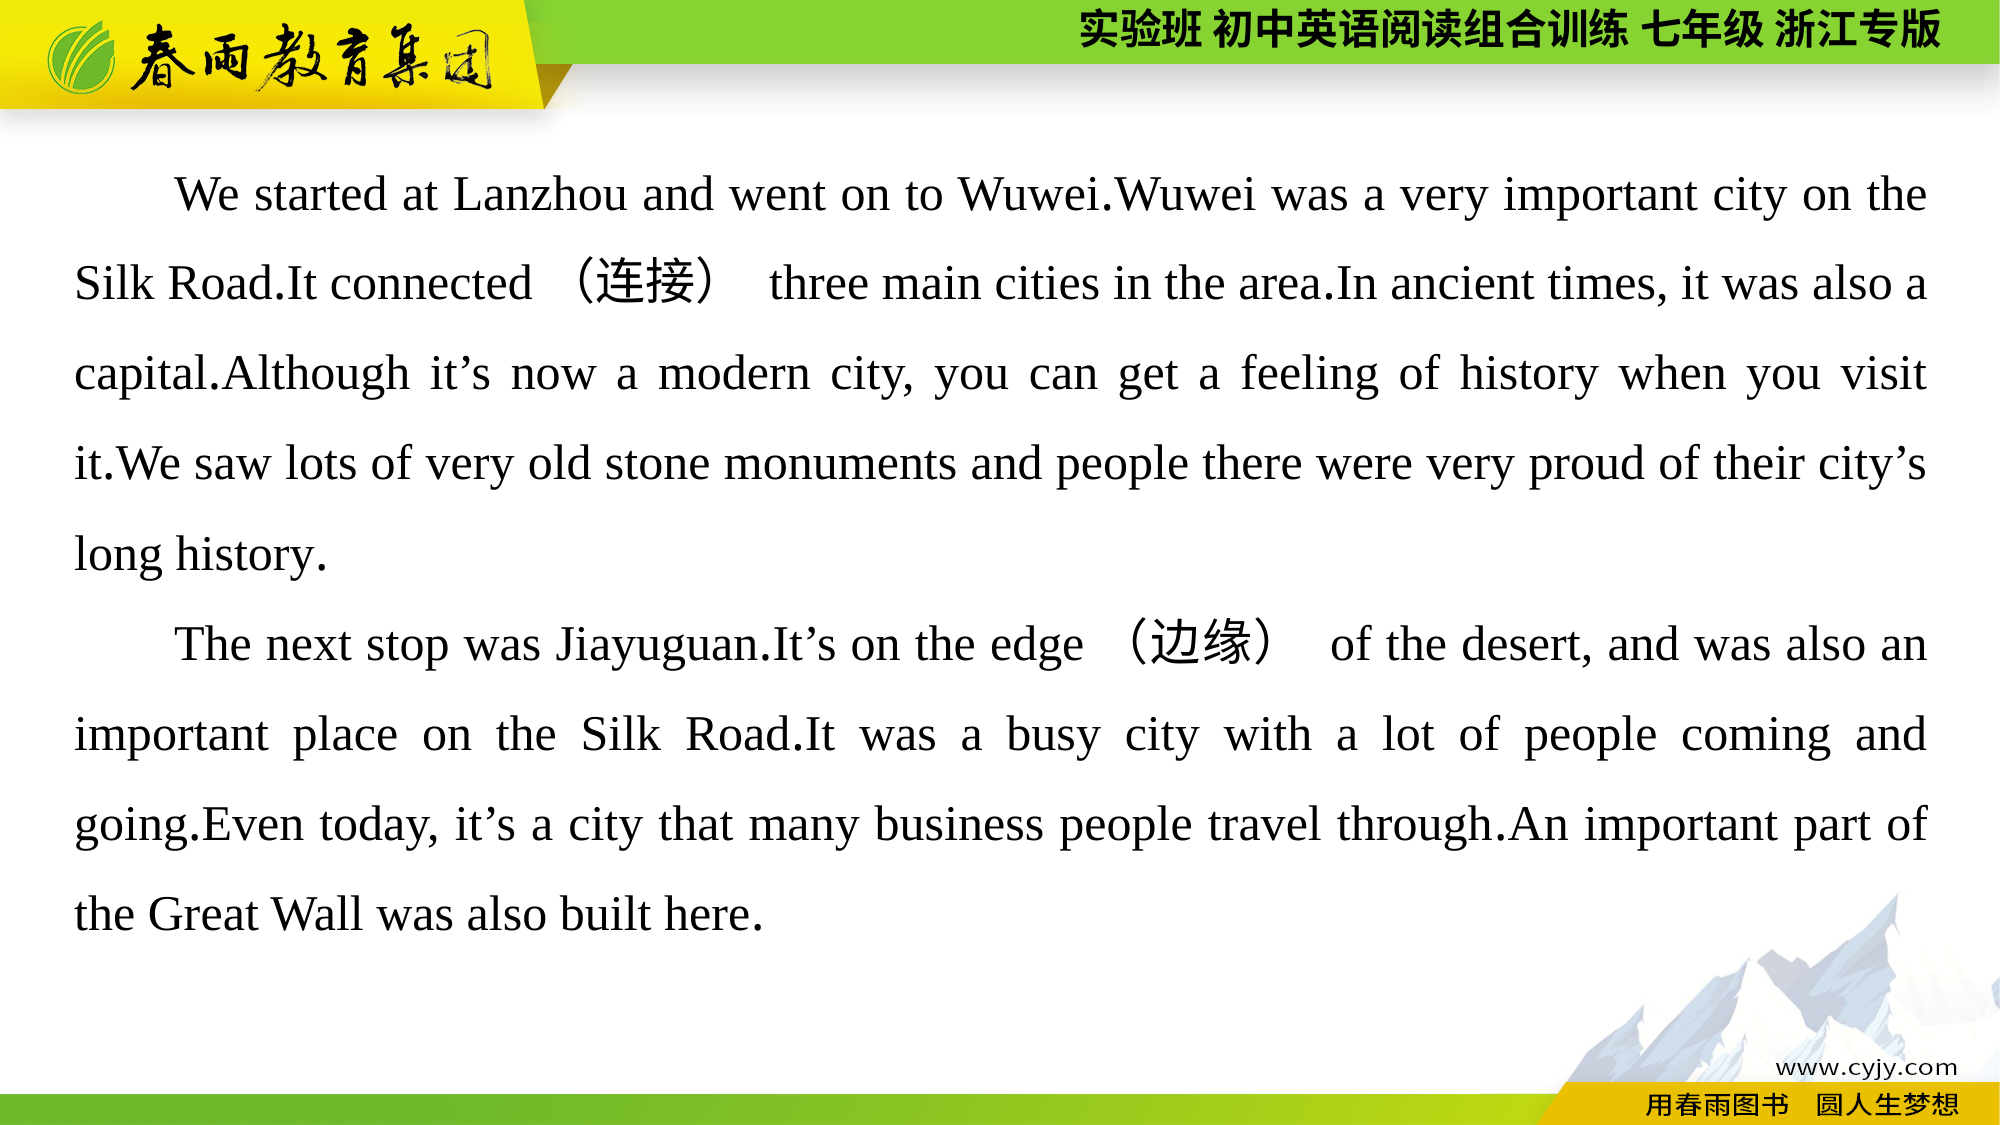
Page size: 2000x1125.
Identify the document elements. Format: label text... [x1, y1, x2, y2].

list We started at Lanzhou and went on to Wuwei.Wuwei was a very important city on the Silk Road.It connected（连接） three main cities in the area.In ancient times, it was also a capital.Although it’s now a modern city, you can get a feeling of history when you visit it.We saw lots of very old stone monuments and people there were very proud of their city’s long history. The next stop was Jiayuguan.It’s on the edge（边缘） of the desert, and was also an important place on the Silk Road.It was a busy city with a lot of people coming and going.Even today, it’s a city that many business people travel through.An important part of the Great Wall was also built here. [59, 122, 1944, 944]
picture [0, 0, 2000, 1125]
